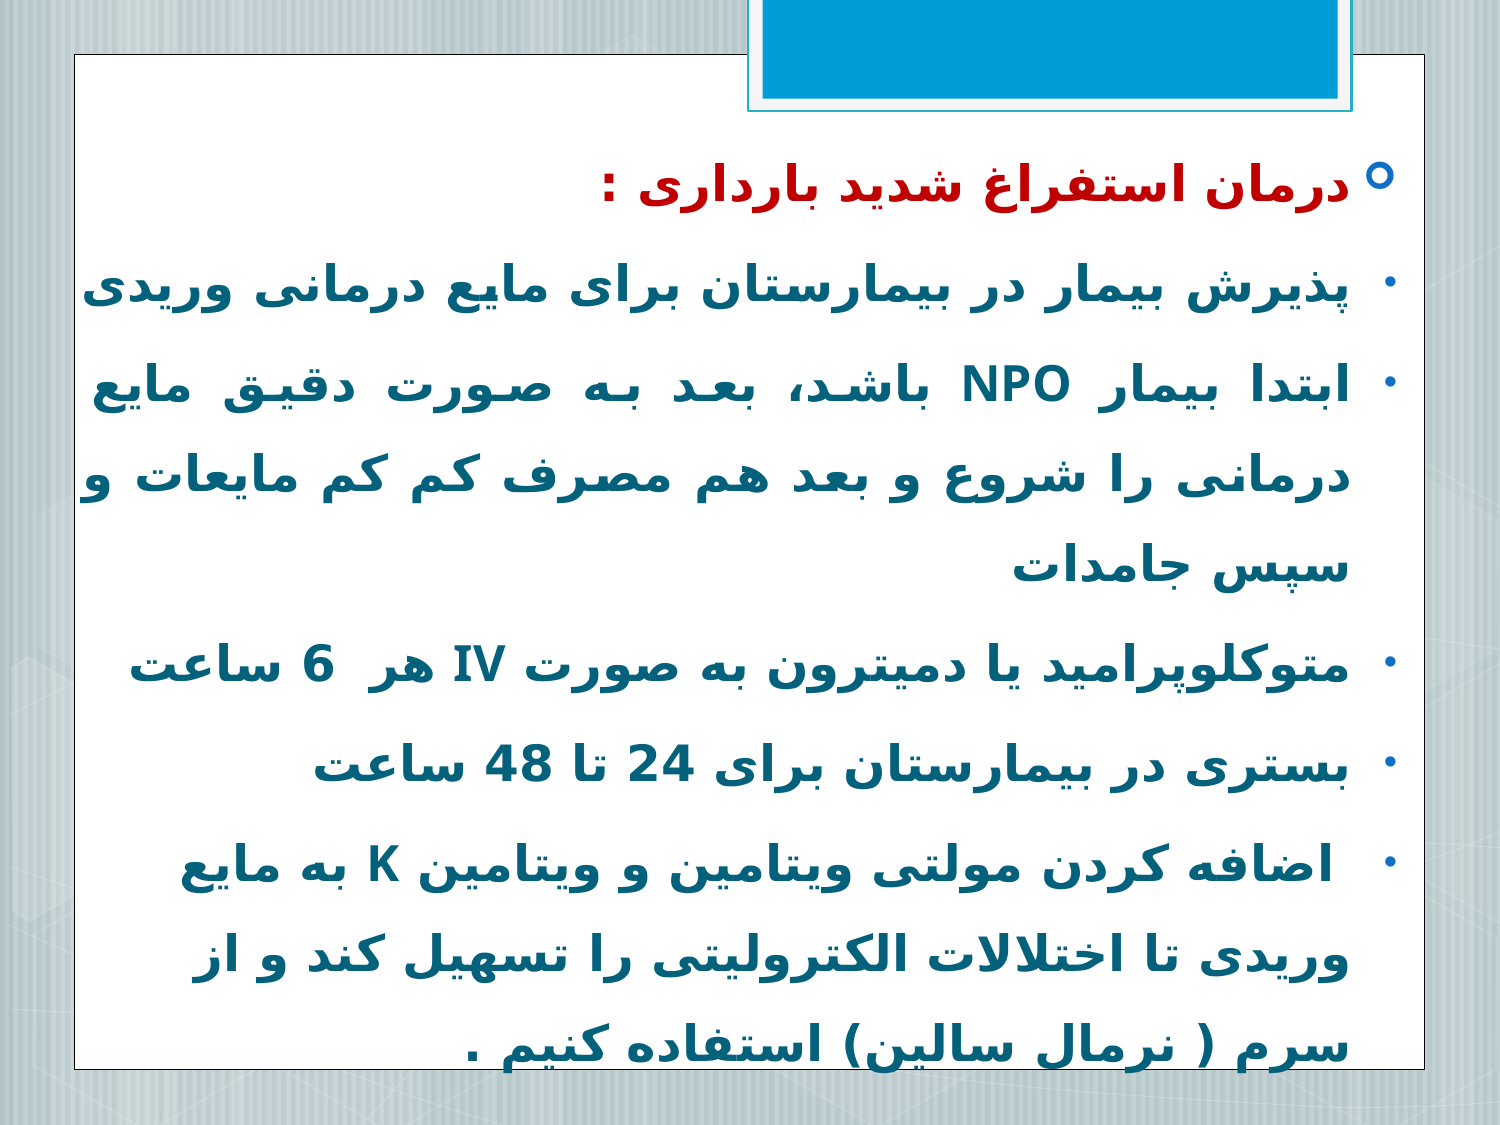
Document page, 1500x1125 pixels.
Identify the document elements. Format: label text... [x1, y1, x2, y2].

list درمان استفراغ شدید بارداری : پذیرش بیمار در بیمارستان برای مایع درمانی وریدی ابتدا بیمار NPO باشد، بعد به صورت دقیق مایع درمانی را شروع و بعد هم مصرف کم کم مایعات و سپس جامدات متوکلوپرامید یا دمیترون به صورت IV هر 6 ساعت بستری در بیمارستان برای 24 تا 48 ساعت اضافه کردن مولتی ویتامین و ویتامین K به مایع وریدی تا اختلالات الکترولیتی را تسهیل کند و از سرم ( نرمال سالین) استفاده کنیم . [64, 113, 1424, 953]
